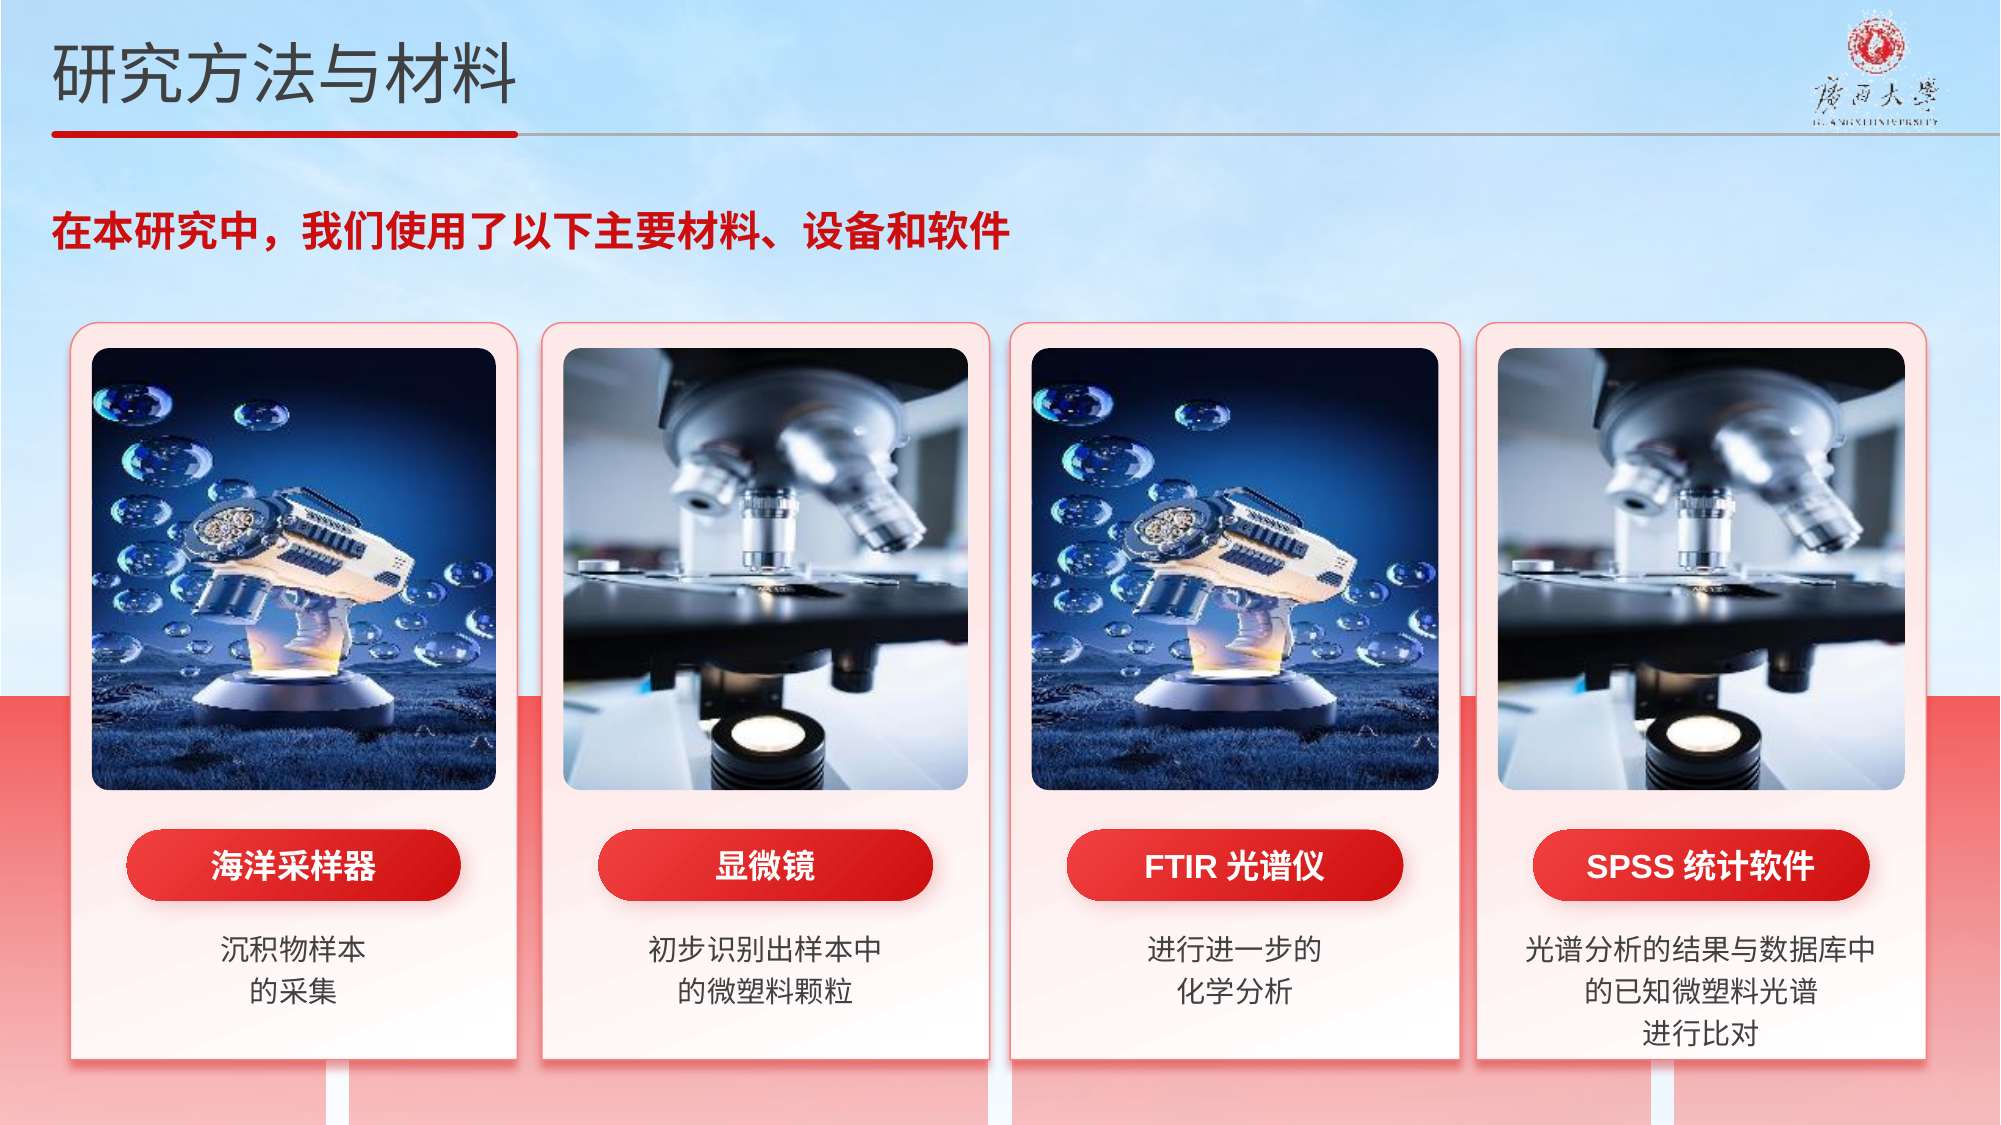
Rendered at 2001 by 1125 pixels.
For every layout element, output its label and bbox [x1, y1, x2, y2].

text_box [0, 695, 2000, 1125]
picture [0, 0, 2000, 791]
